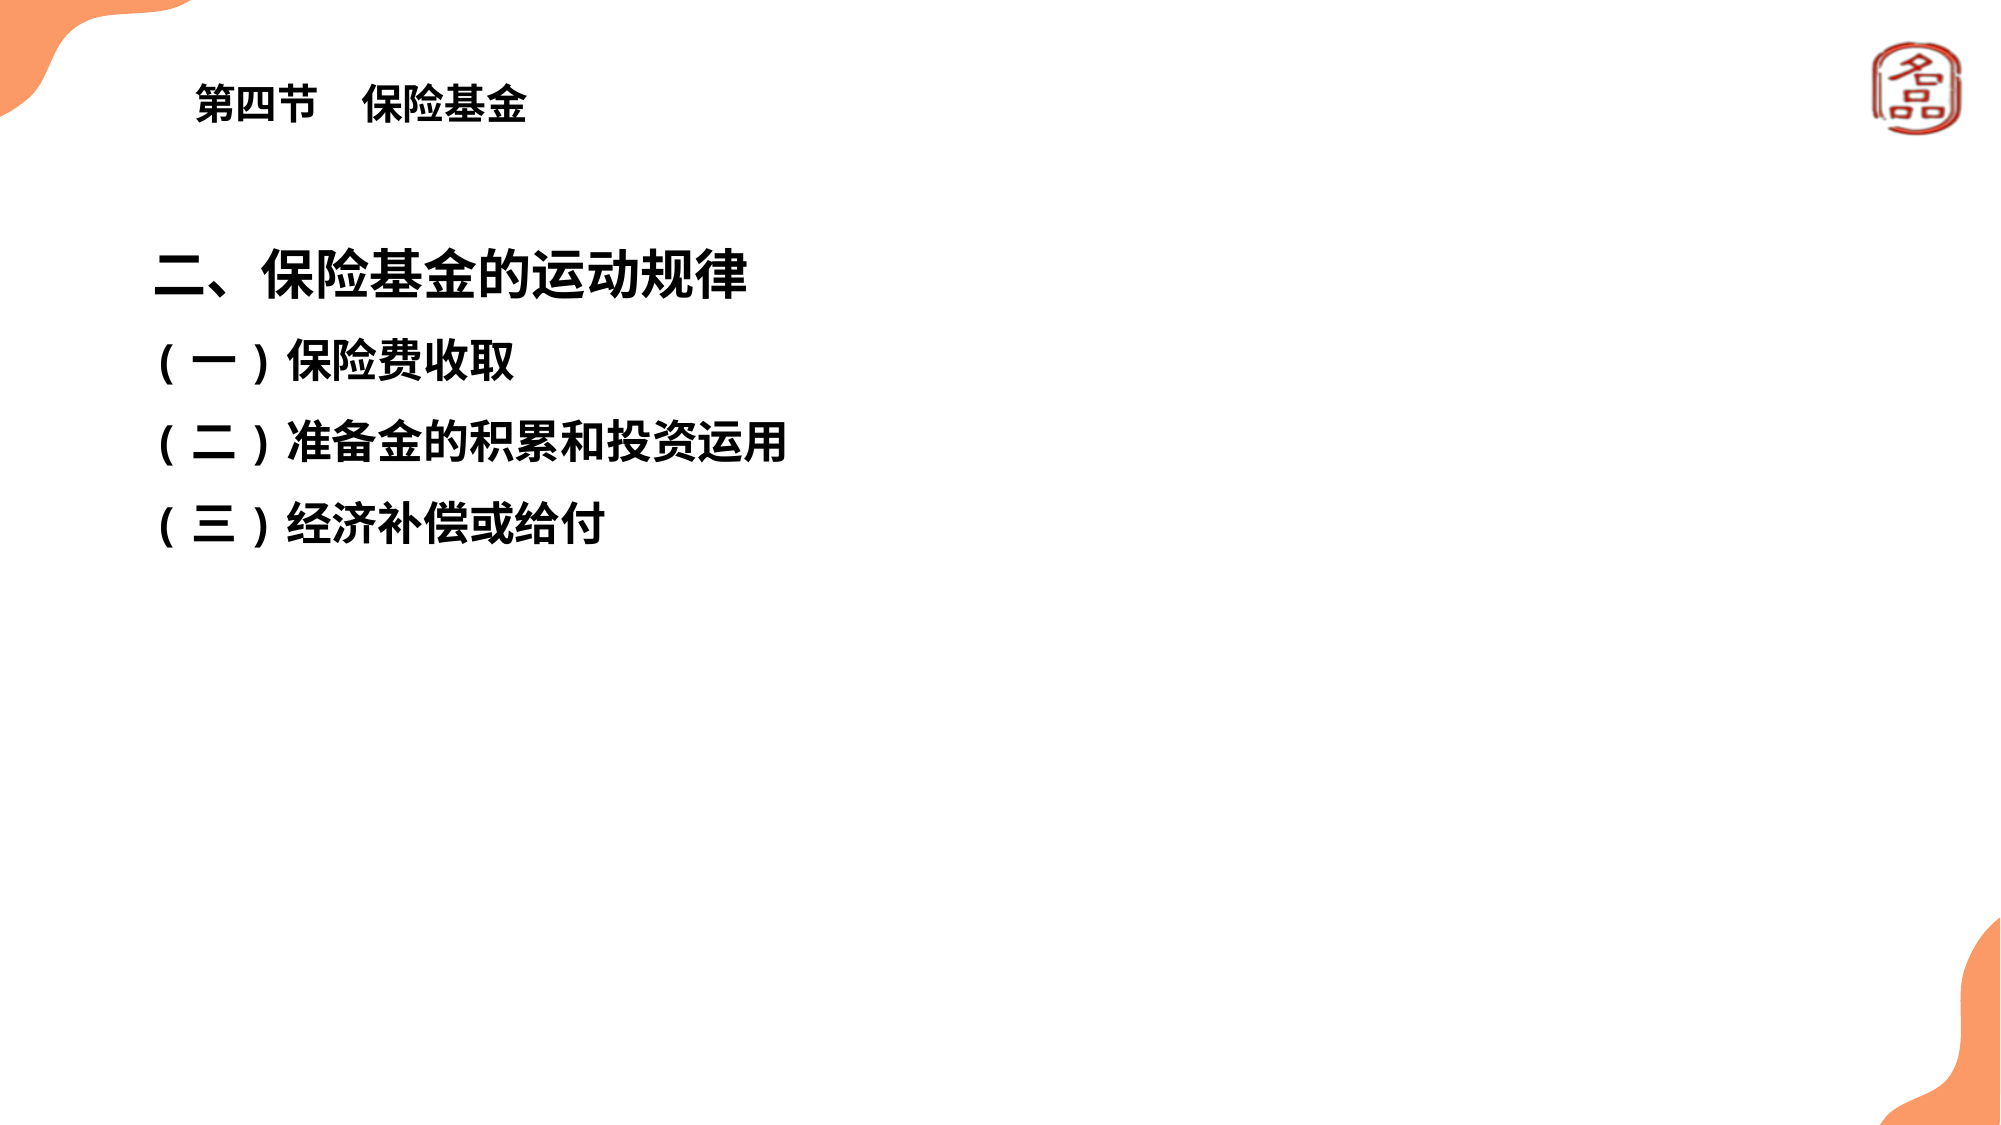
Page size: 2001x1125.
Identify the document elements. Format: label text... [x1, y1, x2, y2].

list 二、保险基金的运动规律 (一)保险费收取 (二)准备金的积累和投资运用 (三)经济补偿或给付 [137, 217, 1863, 1031]
picture [1861, 10, 1990, 147]
title 第四节 保险基金 [137, 60, 1863, 152]
